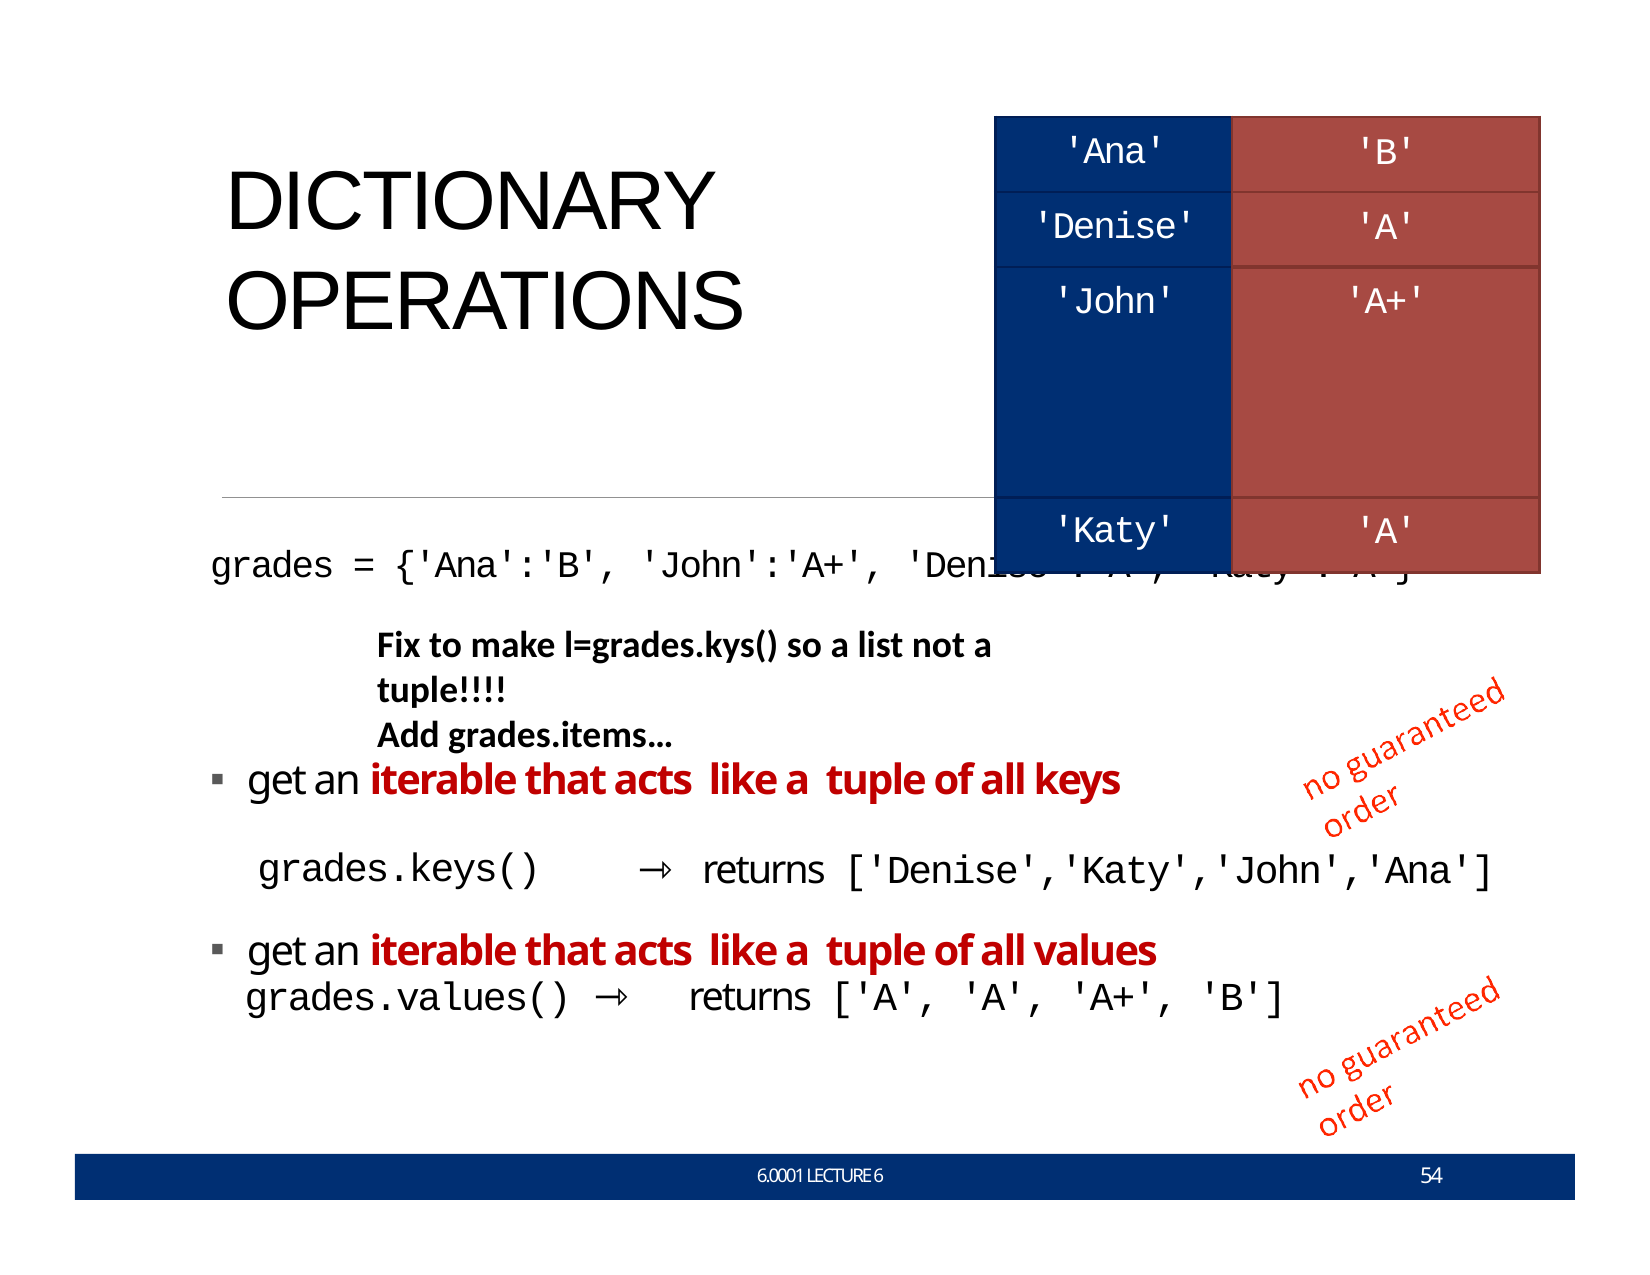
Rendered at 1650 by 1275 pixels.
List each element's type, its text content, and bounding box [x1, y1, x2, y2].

table_header DICTIONARY OPERATIONS [222, 117, 994, 497]
text_box Fix to make l=grades.kys() so a list not a tuple!!!! Add grades.items… [362, 612, 1038, 763]
table_header 'Ana' [997, 118, 1231, 191]
text_box grades = {'Ana':'B', 'John':'A+', 'Denise':'A', 'Katy':'A'} [207, 537, 1540, 585]
table_header 'B' [1233, 118, 1538, 191]
table_cell 'John' [997, 268, 1231, 496]
table_cell 'A+' [1233, 269, 1538, 496]
text_box ⇾ returns ['Denise','Katy','John','Ana'] [635, 839, 1557, 892]
table_cell 'A' [1233, 193, 1538, 265]
text_box get an iterable that acts like a tuple of all values grades.values() ⇾ returns ['A', 'A', 'A+', 'B'] [207, 908, 1323, 1019]
text_box [1303, 676, 1505, 837]
text_box grades.keys() [255, 839, 569, 890]
table_cell 'Katy' [997, 499, 1231, 571]
footer 6.0001 LECTURE 6 [754, 1162, 897, 1275]
text_box [1298, 975, 1500, 1136]
text_box get an iterable that acts like a tuple of all keys [207, 750, 1281, 803]
table_cell 'Denise' [997, 193, 1231, 266]
text_box 54 [1413, 1160, 1447, 1192]
table_cell 'A' [1233, 499, 1538, 571]
table_cell [222, 498, 994, 573]
